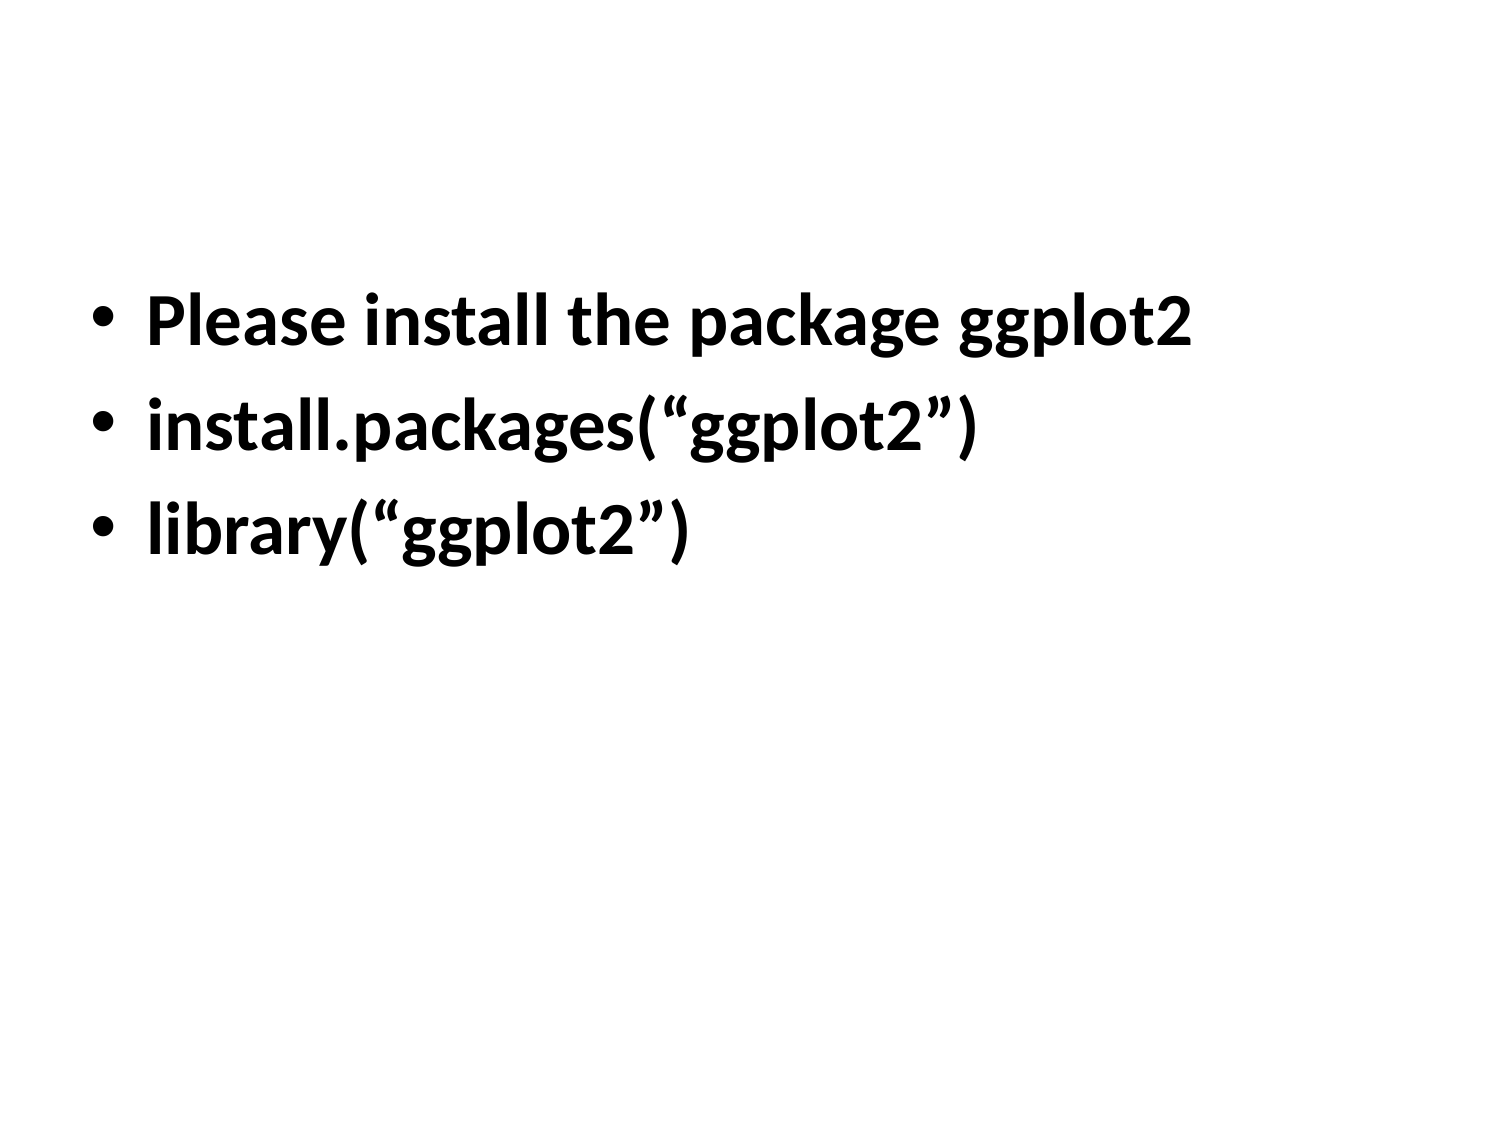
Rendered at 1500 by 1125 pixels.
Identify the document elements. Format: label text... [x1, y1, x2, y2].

list Please install the package ggplot2 install.packages(“ggplot2”) library(“ggplot2”) [75, 262, 1425, 1005]
